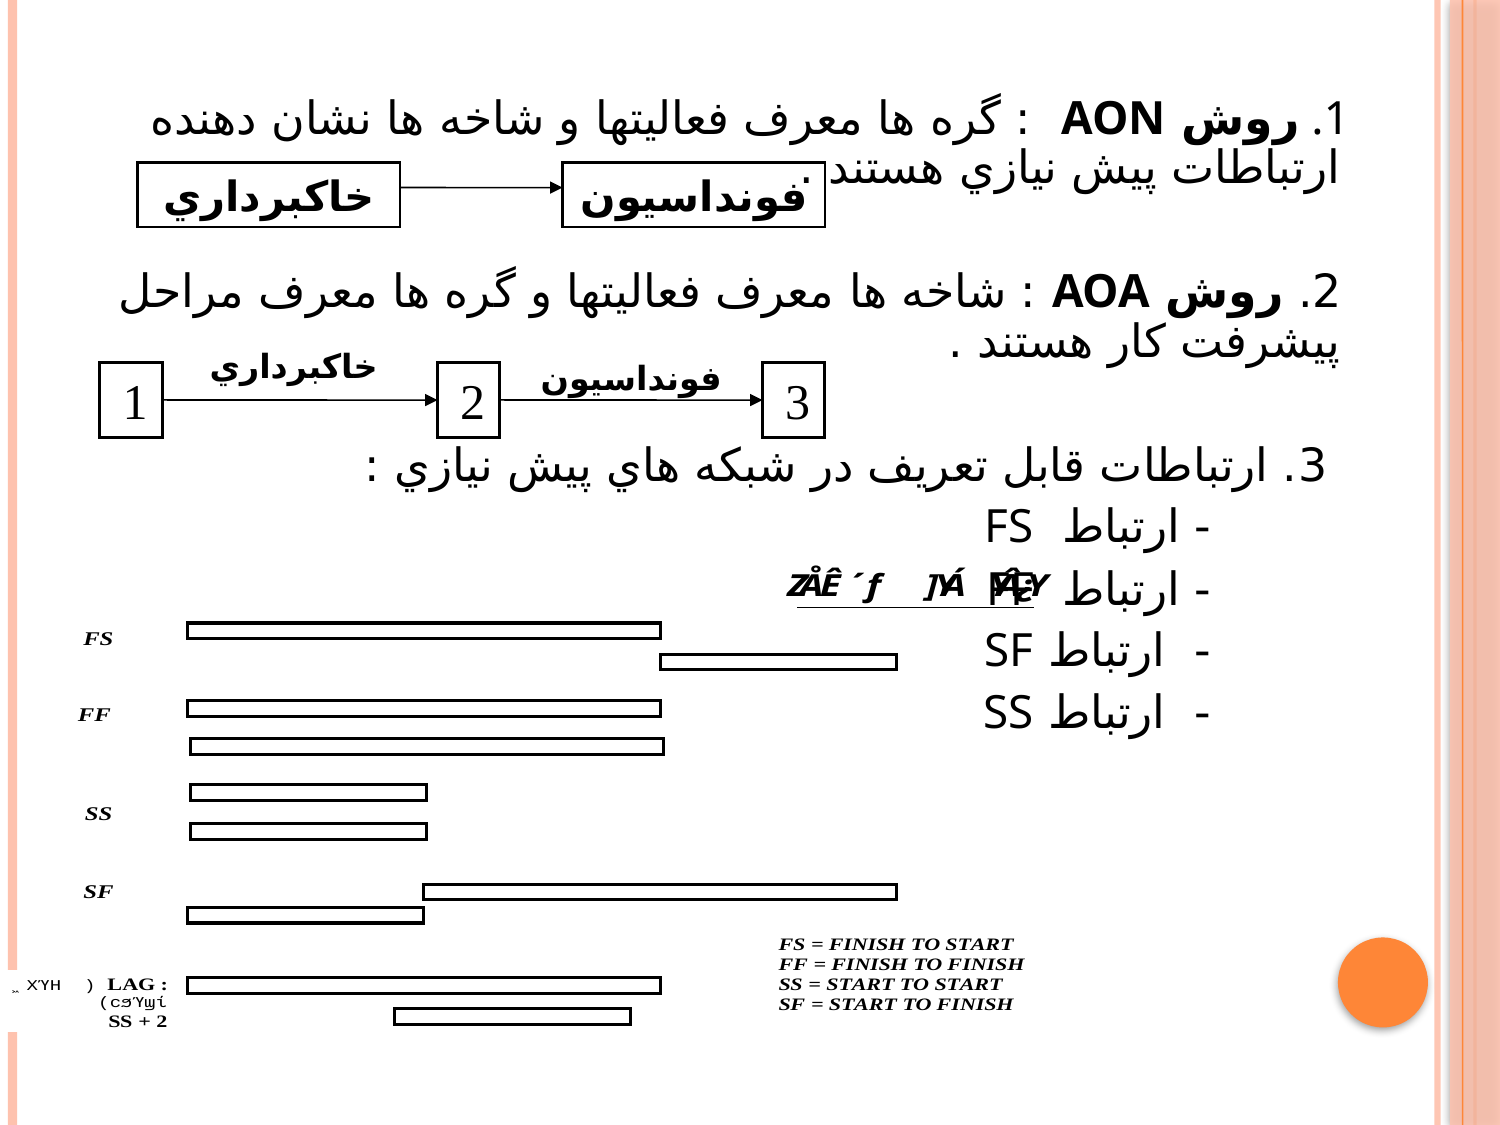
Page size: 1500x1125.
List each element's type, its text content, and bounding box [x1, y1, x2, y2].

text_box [0, 561, 1135, 1125]
text_box [162, 393, 438, 407]
text_box [399, 181, 563, 194]
text_box 1. روش AON : گره ها معرف فعاليتها و شاخه ها نشان دهنده ارتباطات پيش نيازي هستند . 2. روش AOA : شاخه ها معرف فعاليتها و گره ها معرف مراحل پيشرفت كار هستند . 3. ارتباطات قابل تعريف در شبكه هاي پيش نيازي : - ارتباط FS - ارتباط FF - ارتباط SF - ارتباط SS [49, 87, 1400, 763]
text_box 1 [99, 362, 163, 438]
text_box 3 [762, 362, 825, 438]
text_box فونداسيون [562, 162, 825, 228]
text_box 2 [437, 362, 500, 438]
text_box فونداسيون [500, 349, 763, 405]
text_box خاكبرداري [137, 162, 400, 228]
text_box خاكبرداري [162, 337, 425, 393]
